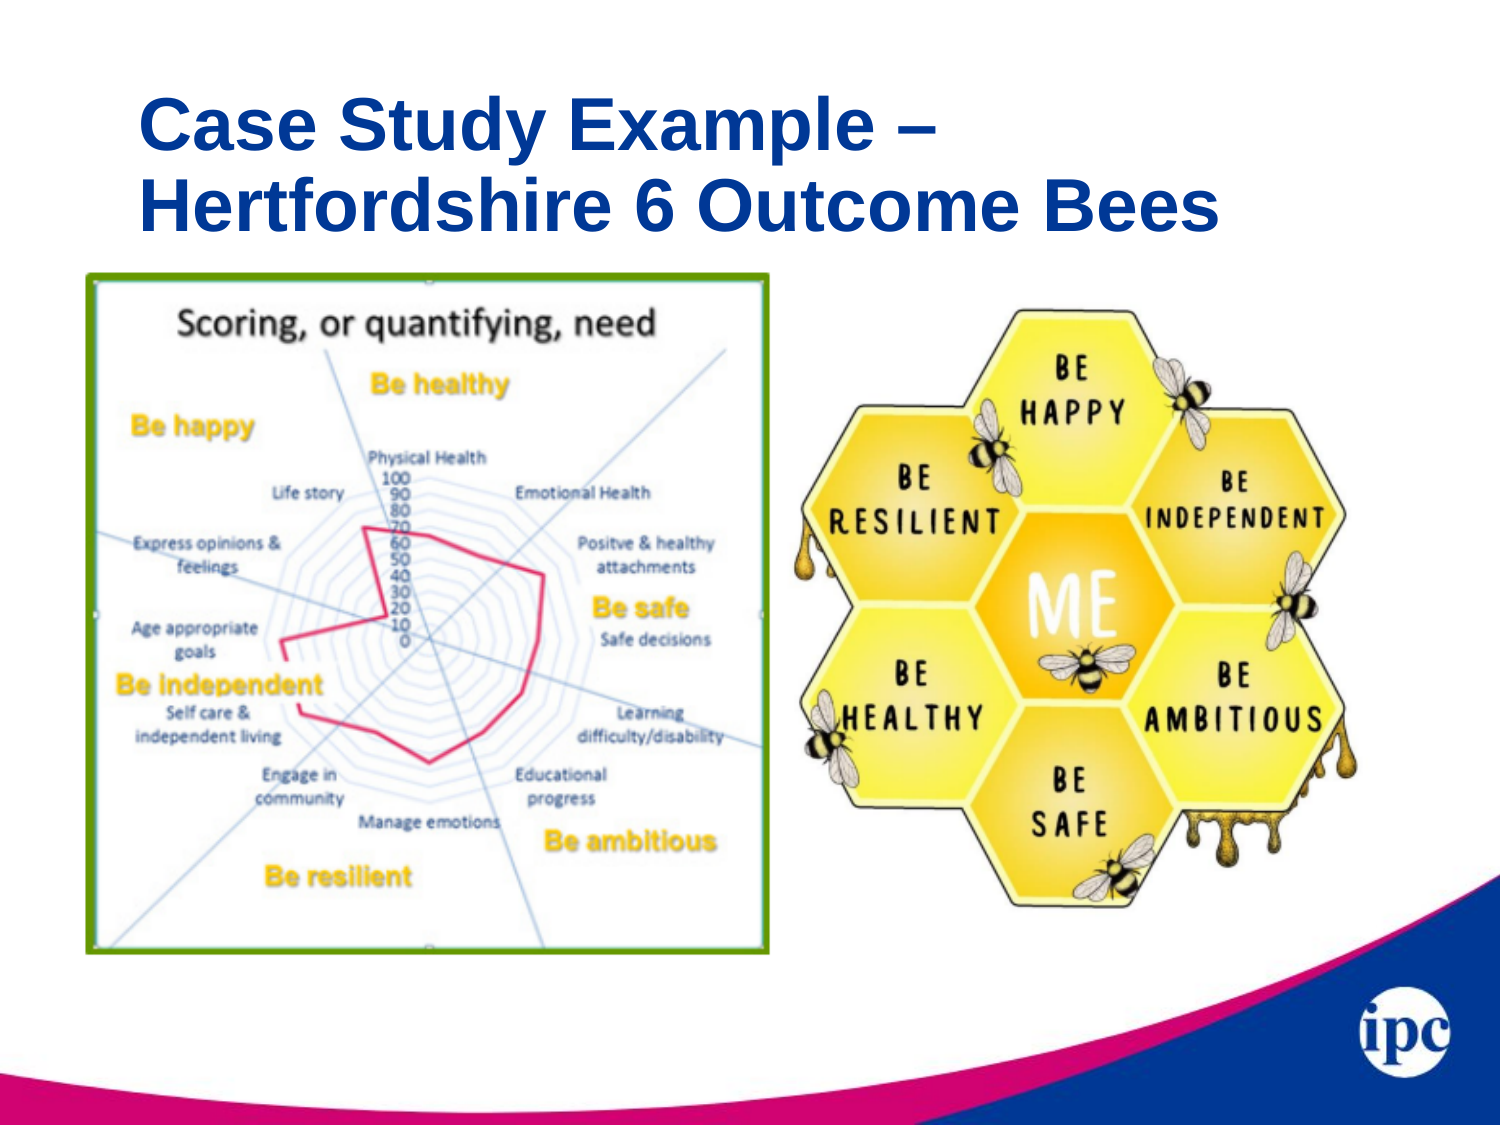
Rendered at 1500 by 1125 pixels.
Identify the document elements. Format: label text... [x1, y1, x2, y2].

picture [0, 0, 1500, 1125]
title Case Study Example – Hertfordshire 6 Outcome Bees [123, 78, 1376, 258]
